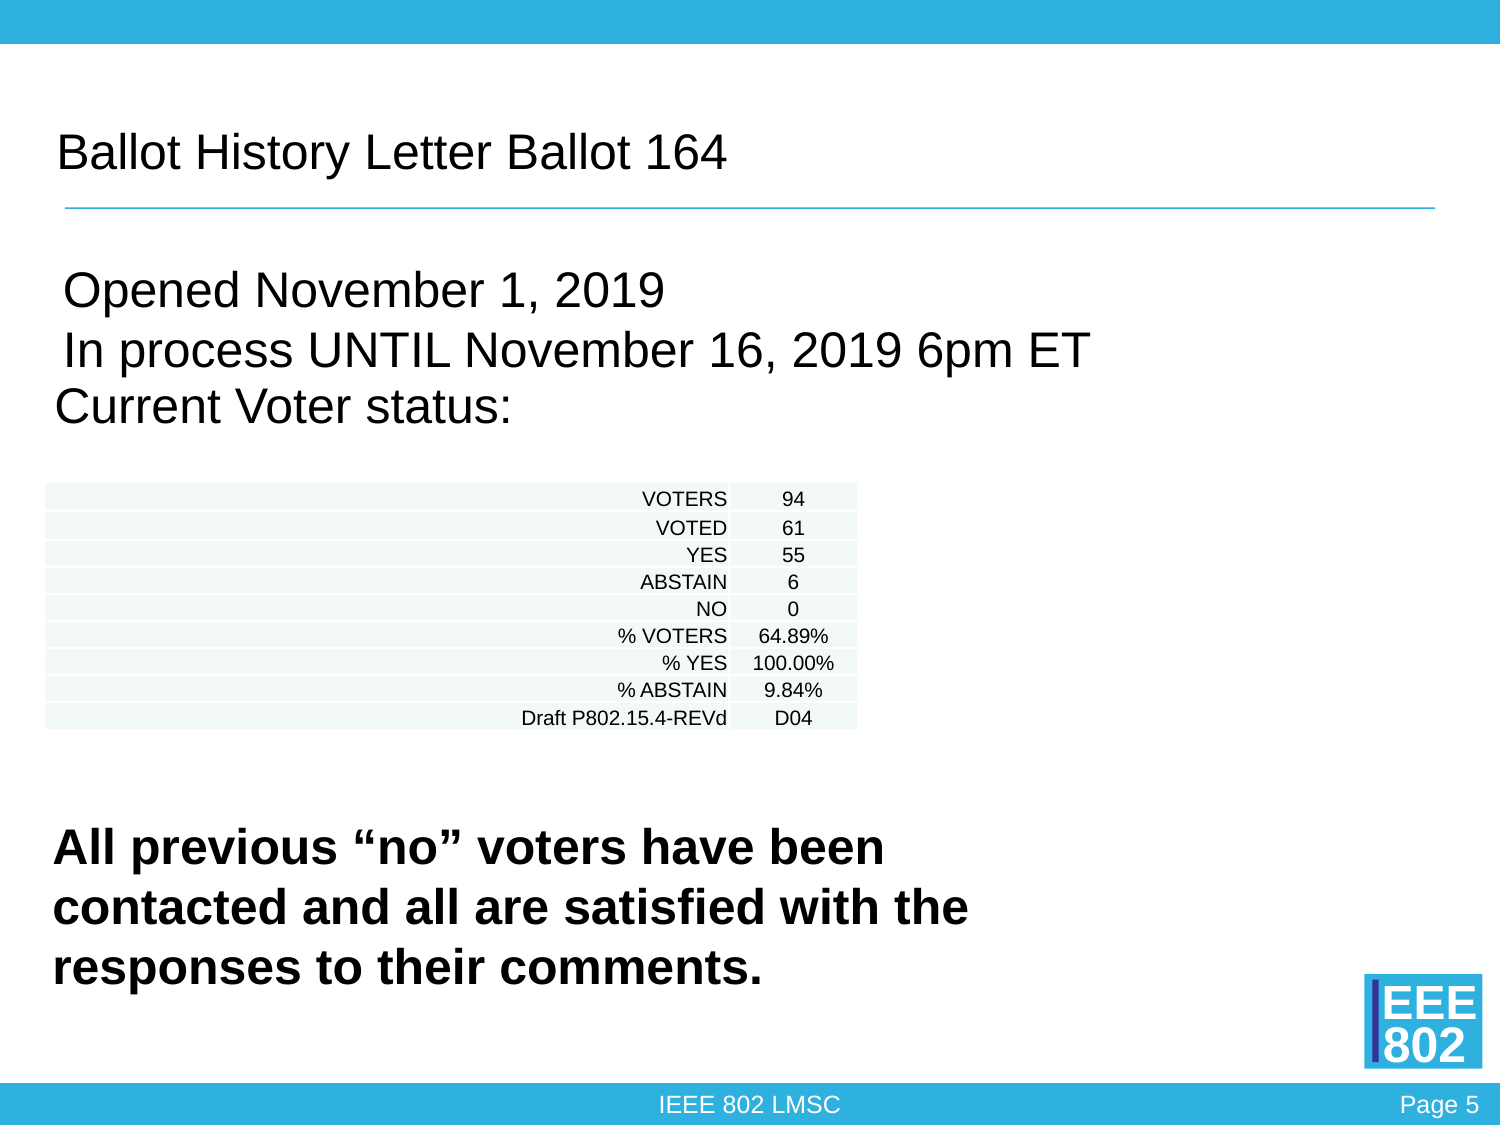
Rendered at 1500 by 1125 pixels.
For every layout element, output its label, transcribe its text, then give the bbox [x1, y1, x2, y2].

text_box Ballot History Letter Ballot 164 [41, 112, 744, 188]
table_cell 6 [730, 568, 857, 593]
text_box All previous “no” voters have been contacted and all are satisfied with the responses to their comments. [37, 806, 1036, 1002]
table_cell 64.89% [730, 622, 857, 647]
table_cell % VOTERS [45, 622, 728, 647]
table_header 94 [730, 483, 857, 510]
table_cell 0 [730, 595, 857, 620]
table_cell 9.84% [730, 676, 857, 701]
table_cell VOTED [45, 512, 728, 539]
table_cell 100.00% [730, 649, 857, 674]
text_box Opened November 1, 2019 In process UNTIL November 16, 2019 6pm ET [48, 249, 1108, 385]
text_box Current Voter status: [39, 365, 529, 441]
table_cell % YES [45, 649, 728, 674]
table_cell ABSTAIN [45, 568, 728, 593]
table_cell D04 [730, 703, 857, 729]
table_cell NO [45, 595, 728, 620]
table_cell % ABSTAIN [45, 676, 728, 701]
table_cell YES [45, 541, 728, 566]
table_cell 55 [730, 541, 857, 566]
table_cell Draft P802.15.4-REVd [45, 703, 728, 729]
table_cell 61 [730, 512, 857, 539]
table_header VOTERS [45, 483, 728, 510]
